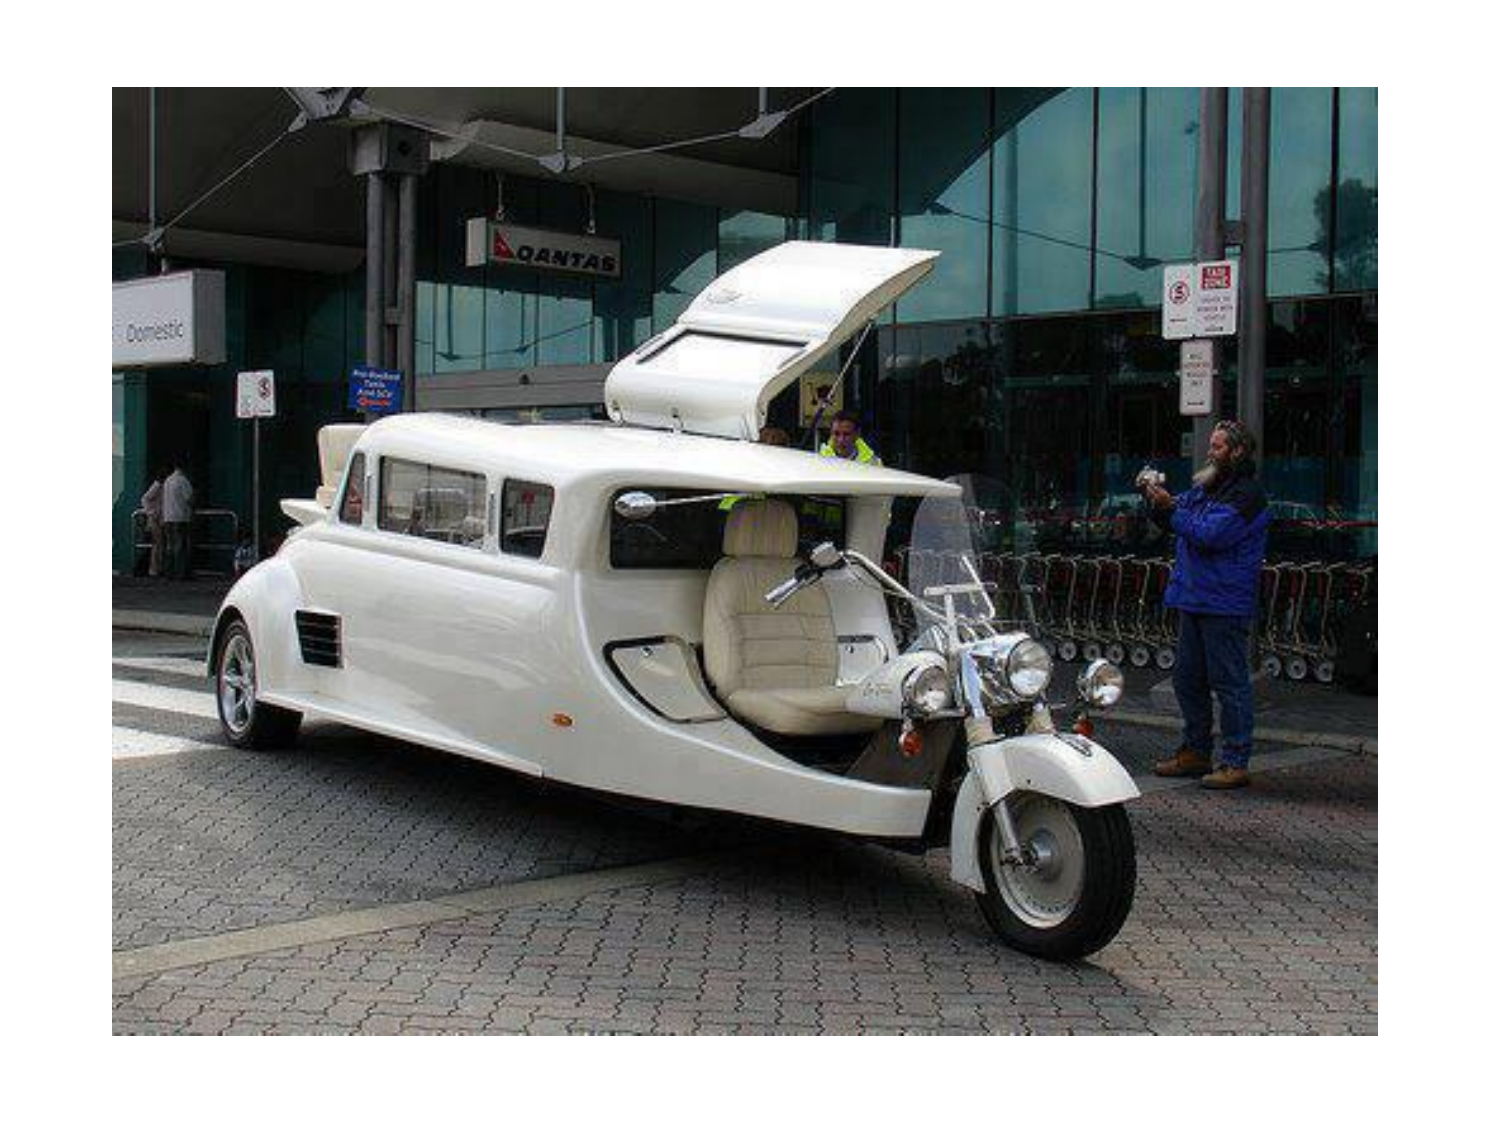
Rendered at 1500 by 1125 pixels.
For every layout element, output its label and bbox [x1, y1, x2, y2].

picture [112, 87, 1378, 1037]
